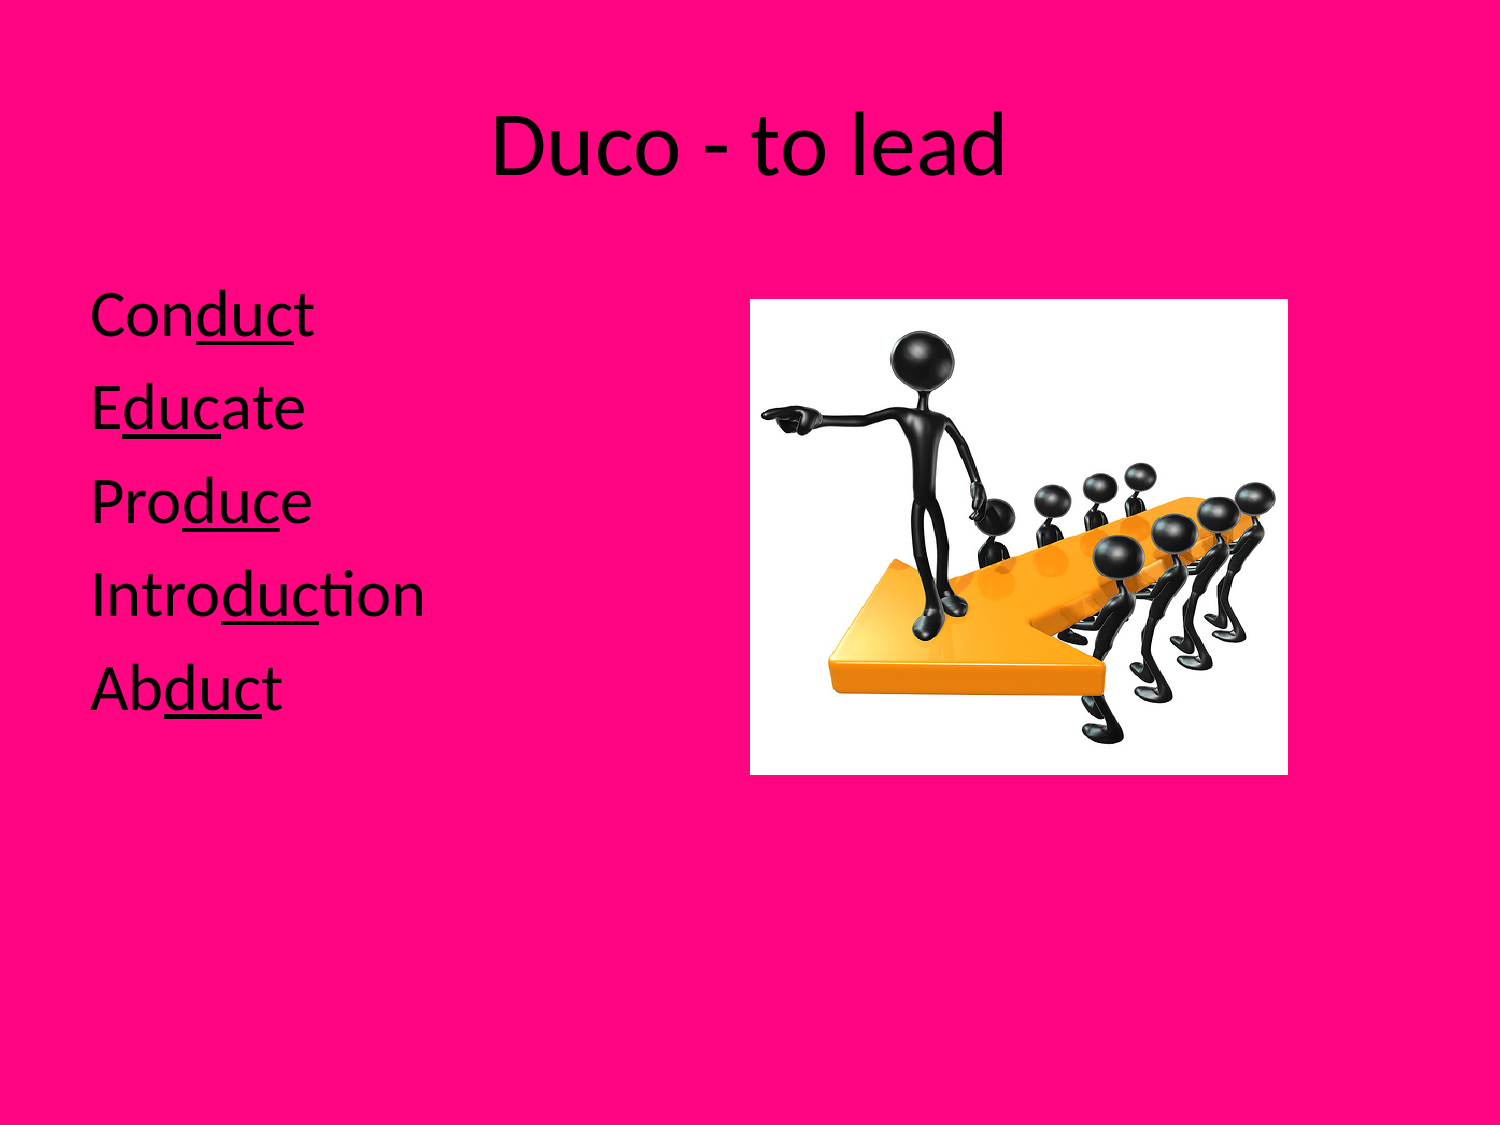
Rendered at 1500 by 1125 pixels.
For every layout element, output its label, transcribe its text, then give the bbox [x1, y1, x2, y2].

title Duco - to lead [74, 44, 1426, 233]
list Conduct Educate Produce Introduction Abduct [74, 262, 1426, 1006]
picture [749, 299, 1288, 776]
